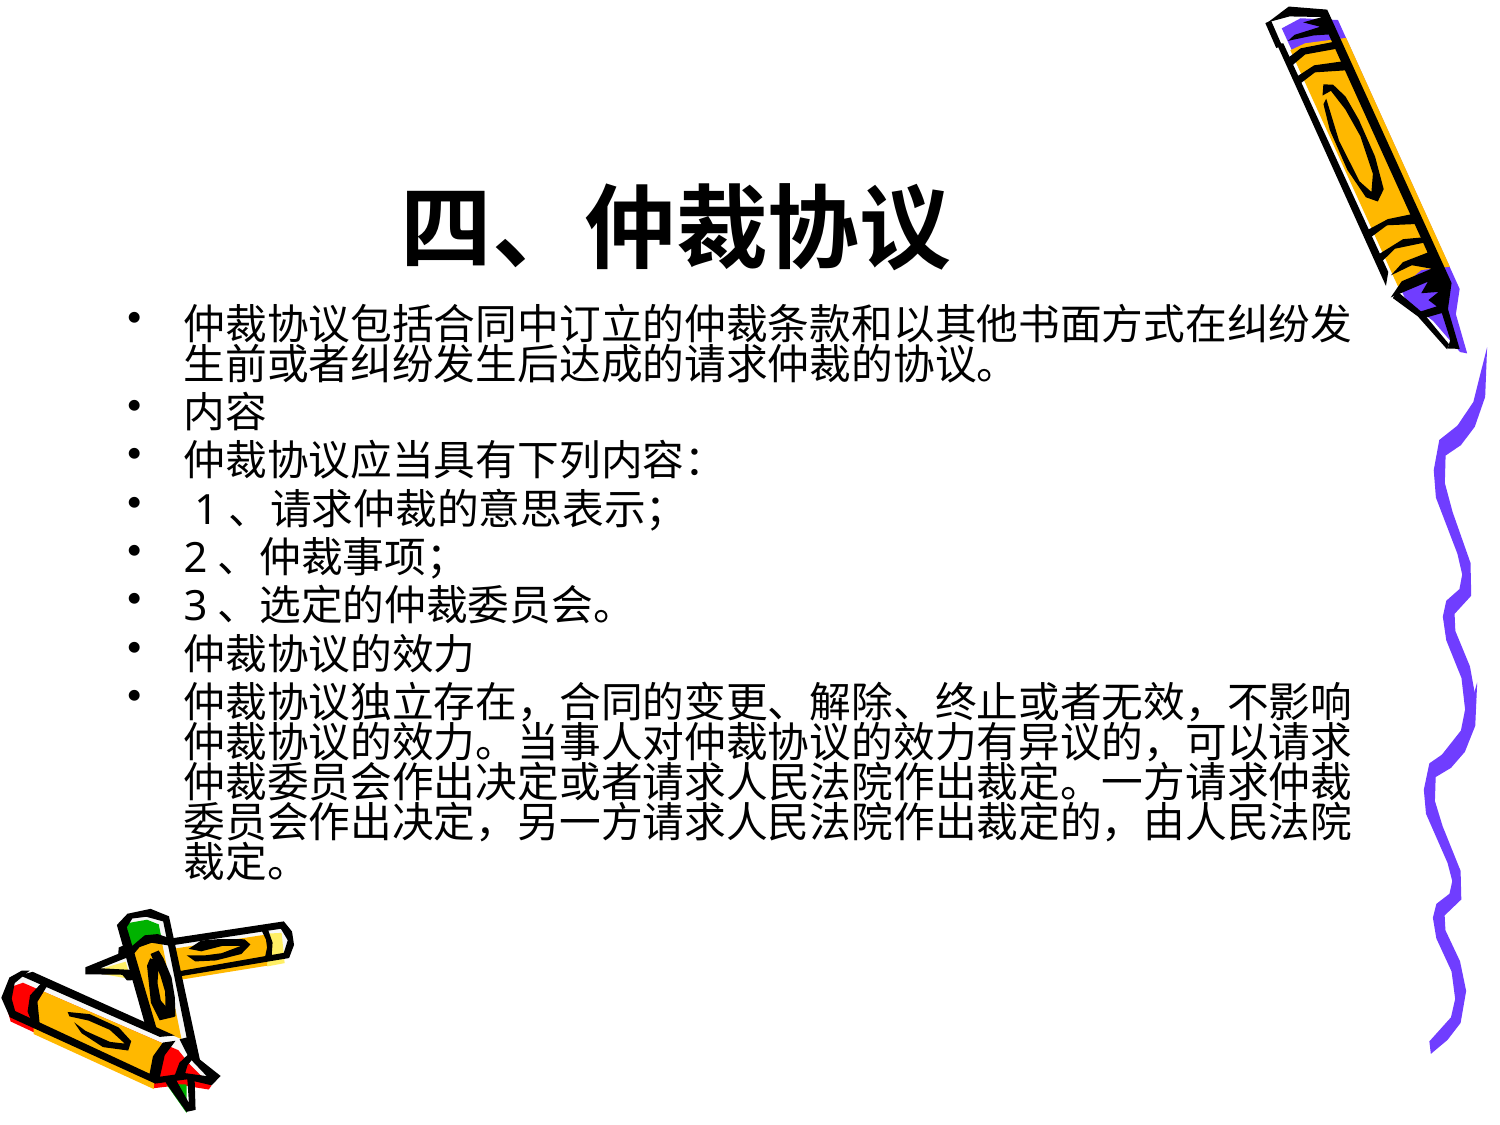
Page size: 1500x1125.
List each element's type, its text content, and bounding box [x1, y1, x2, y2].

title 四、仲裁协议 [112, 24, 1240, 288]
list 仲裁协议包括合同中订立的仲裁条款和以其他书面方式在纠纷发生前或者纠纷发生后达成的请求仲裁的协议。 内容 仲裁协议应当具有下列内容： 1、请求仲裁的意思表示； 2、仲裁事项； 3、选定的仲裁委员会。 仲裁协议的效力 仲裁协议独立存在，合同的变更、解除、终止或者无效，不影响仲裁协议的效力。当事人对仲裁协议的效力有异议的，可以请求仲裁委员会作出决定或者请求人民法院作出裁定。一方请求仲裁委员会作出决定，另一方请求人民法院作出裁定的，由人民法院裁定。 [112, 299, 1376, 953]
